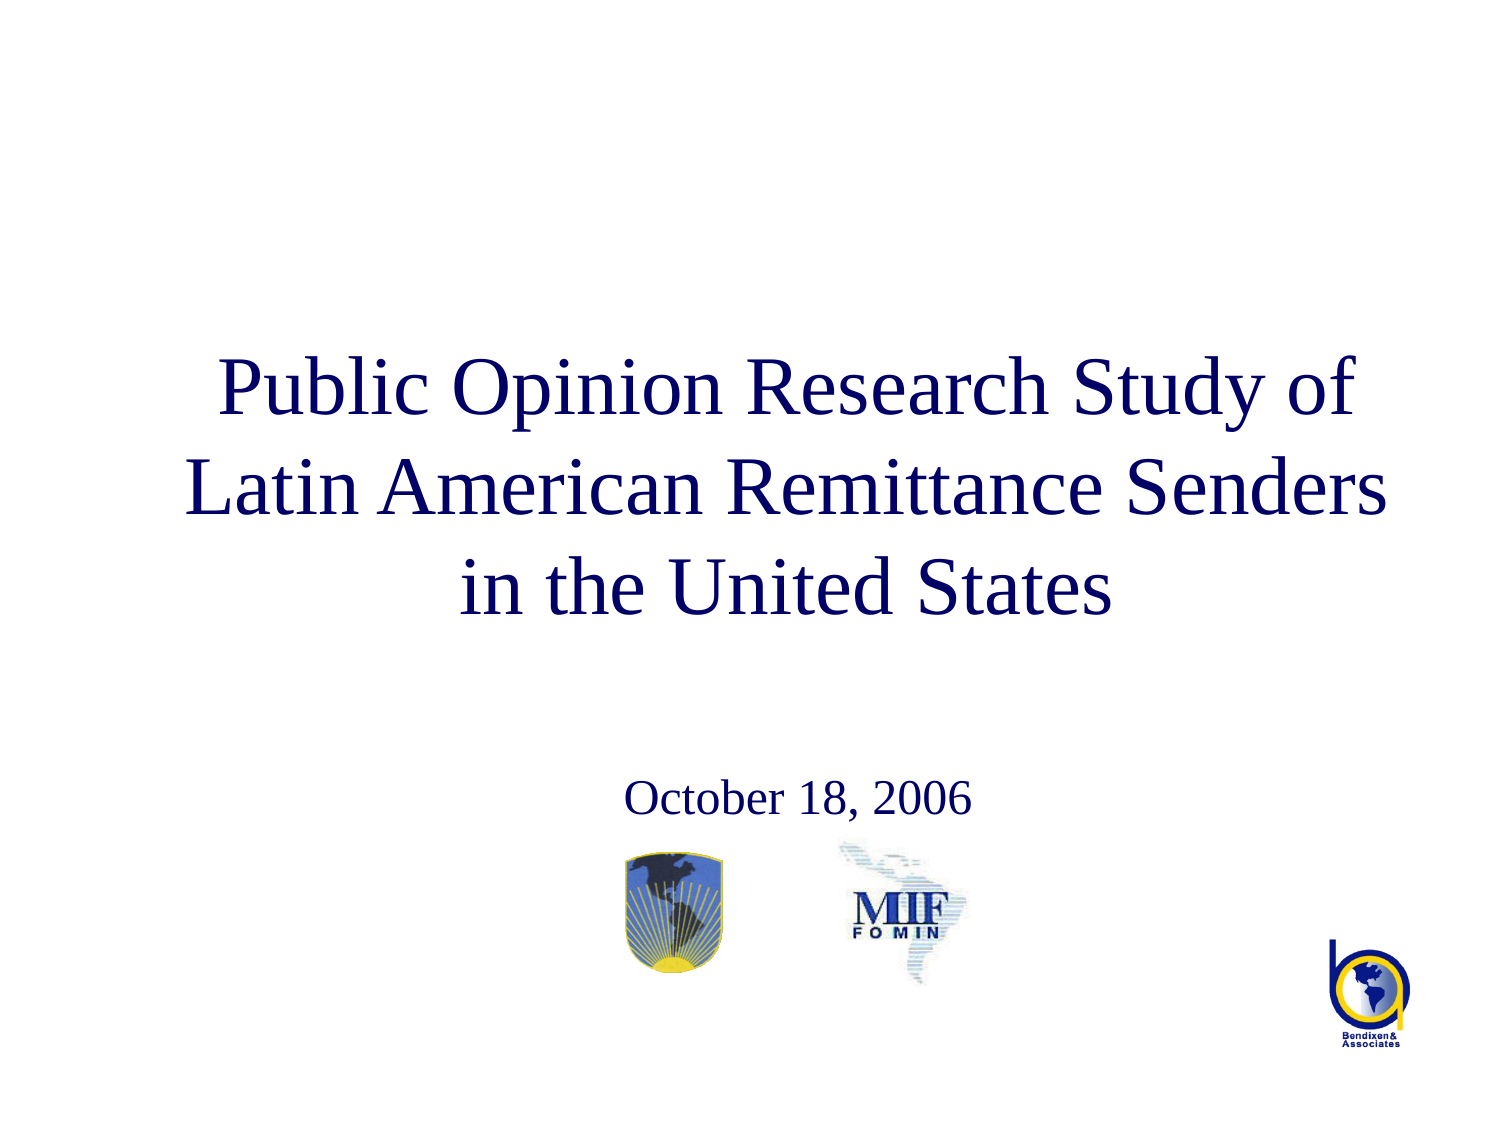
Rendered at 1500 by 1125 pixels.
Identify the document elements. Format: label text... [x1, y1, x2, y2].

title Public Opinion Research Study of Latin American Remittance Senders in the United States October 18, 2006 [137, 299, 1438, 863]
picture [837, 837, 978, 988]
picture [1324, 937, 1413, 1051]
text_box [624, 849, 726, 976]
